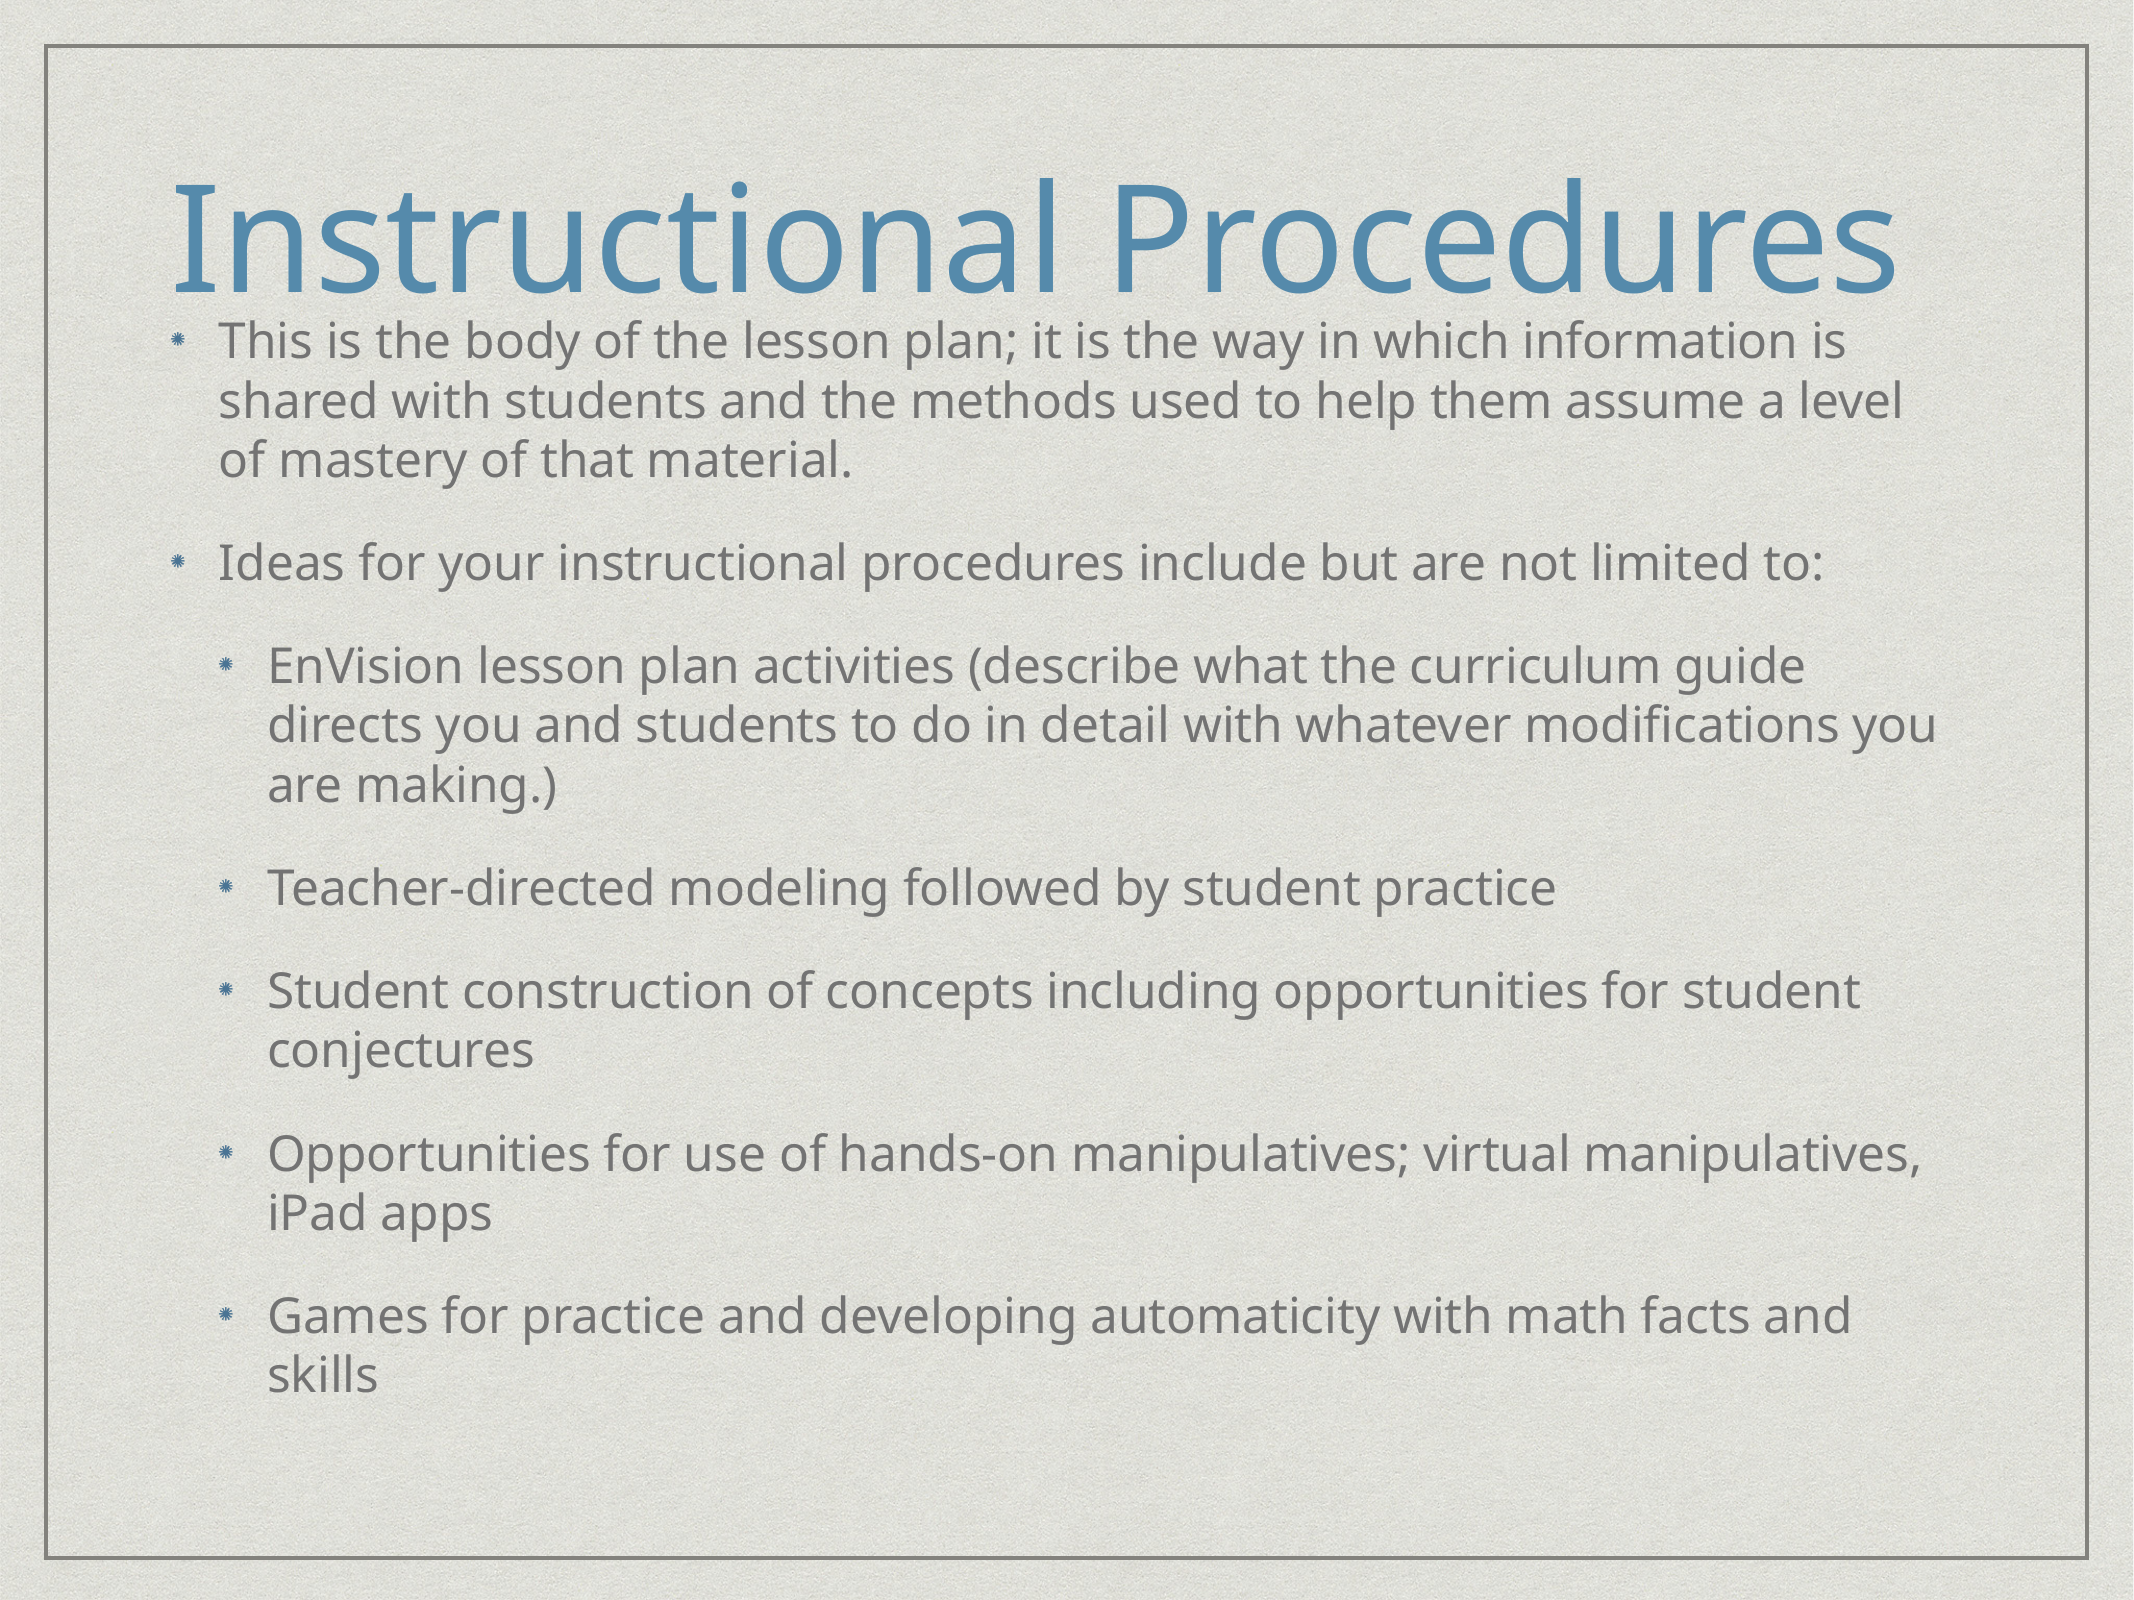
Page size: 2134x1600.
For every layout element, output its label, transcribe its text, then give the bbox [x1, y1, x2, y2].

title Instructional Procedures [170, 43, 1963, 319]
picture [0, 0, 2134, 1600]
list This is the body of the lesson plan; it is the way in which information is shared with students and the methods used to help them assume a level of mastery of that material. Ideas for your instructional procedures include but are not limited to: EnVision lesson plan activities (describe what the curriculum guide directs you and students to do in detail with whatever modifications you are making.) Teacher-directed modeling followed by student practice Student construction of concepts including opportunities for student conjectures Opportunities for use of hands-on manipulatives; virtual manipulatives, iPad apps Games for practice and developing automaticity with math facts and skills [170, 319, 1963, 1393]
